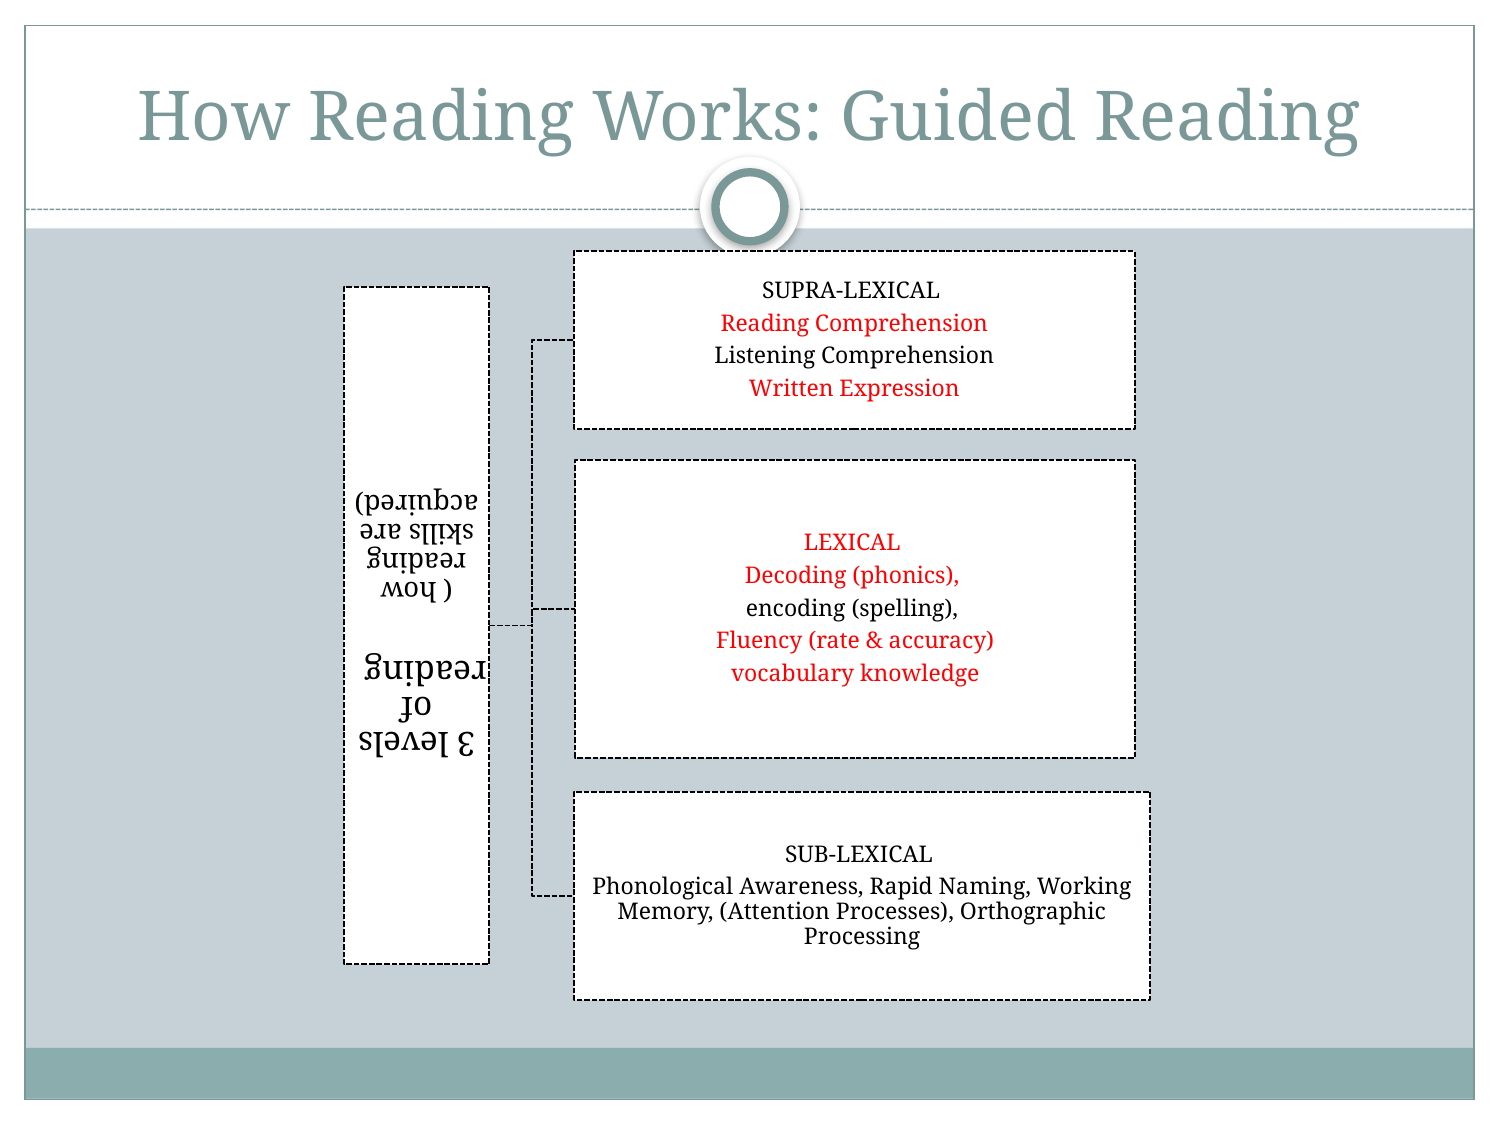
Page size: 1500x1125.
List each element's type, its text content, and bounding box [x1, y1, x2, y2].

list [49, 250, 1445, 1001]
title How Reading Works: Guided Reading [49, 37, 1450, 162]
